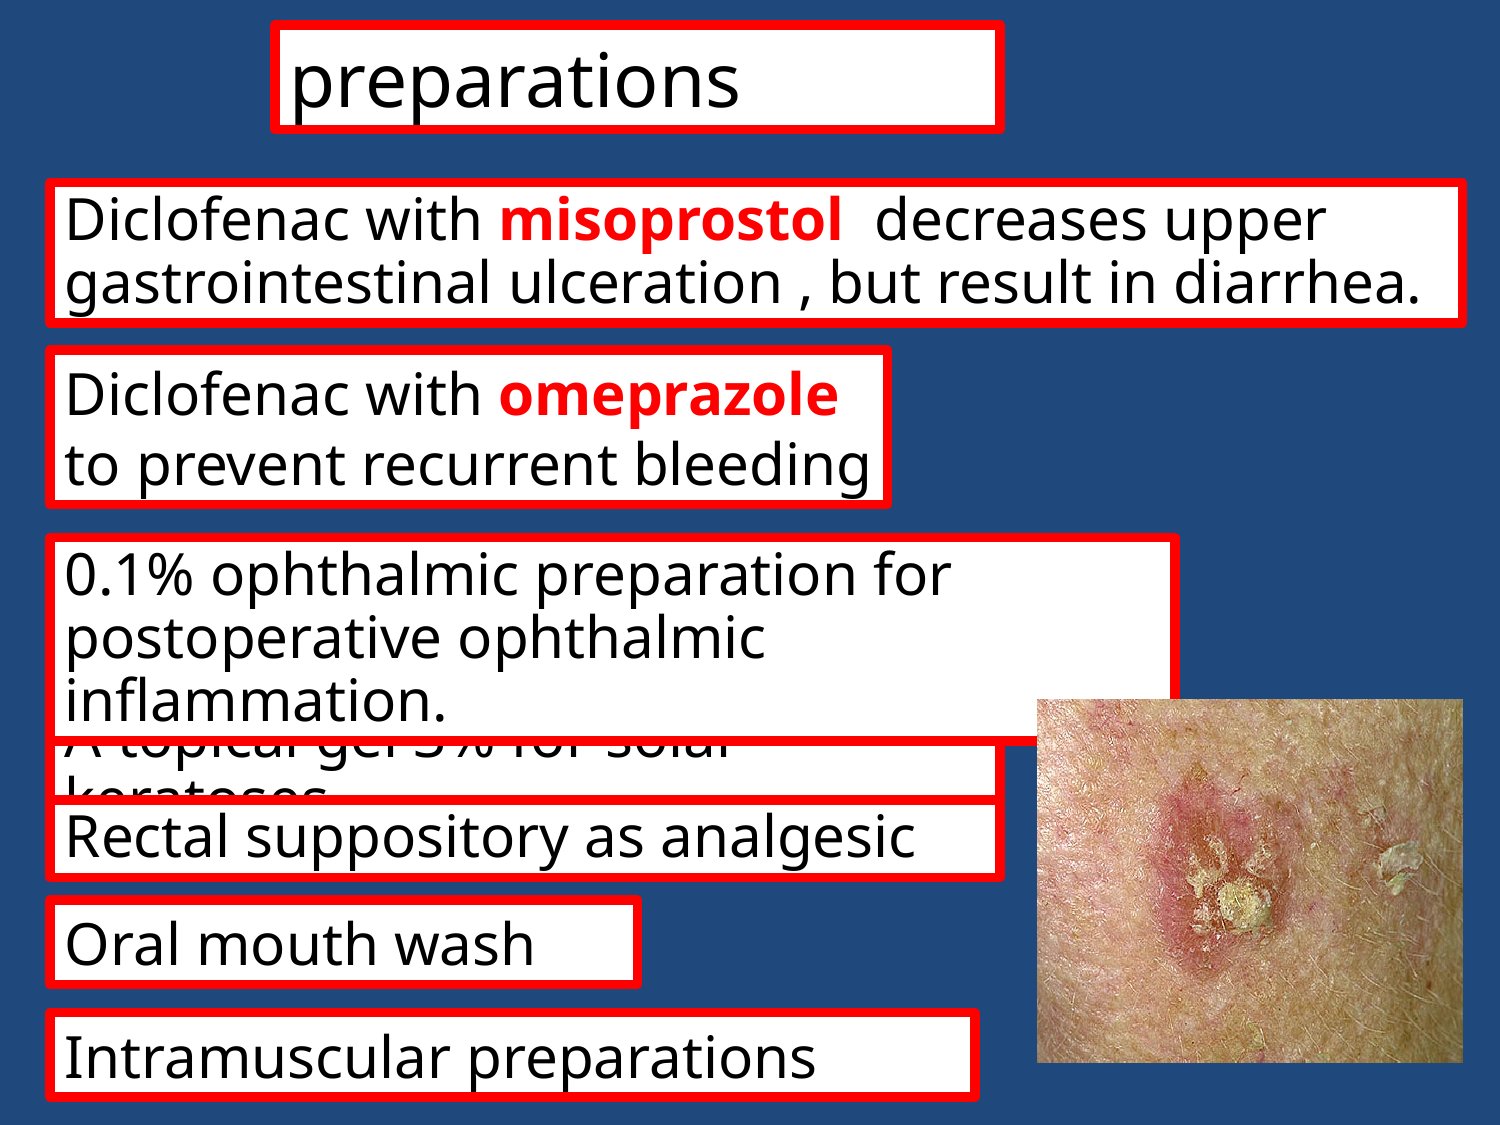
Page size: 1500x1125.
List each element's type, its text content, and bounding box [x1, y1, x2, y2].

text_box A topical gel 3% for solar keratoses. [50, 742, 1000, 799]
text_box Oral mouth wash [49, 900, 638, 985]
picture [1037, 699, 1463, 1063]
text_box 0.1% ophthalmic preparation for postoperative ophthalmic inflammation. [49, 537, 1175, 742]
text_box Diclofenac with misoprostol decreases upper gastrointestinal ulceration , but result in diarrhea. [49, 182, 1463, 324]
text_box Intramuscular preparations [50, 1012, 975, 1098]
text_box Rectal suppository as analgesic [50, 799, 1000, 878]
text_box preparations [275, 24, 1000, 130]
text_box Diclofenac with omeprazole to prevent recurrent bleeding [49, 349, 888, 505]
